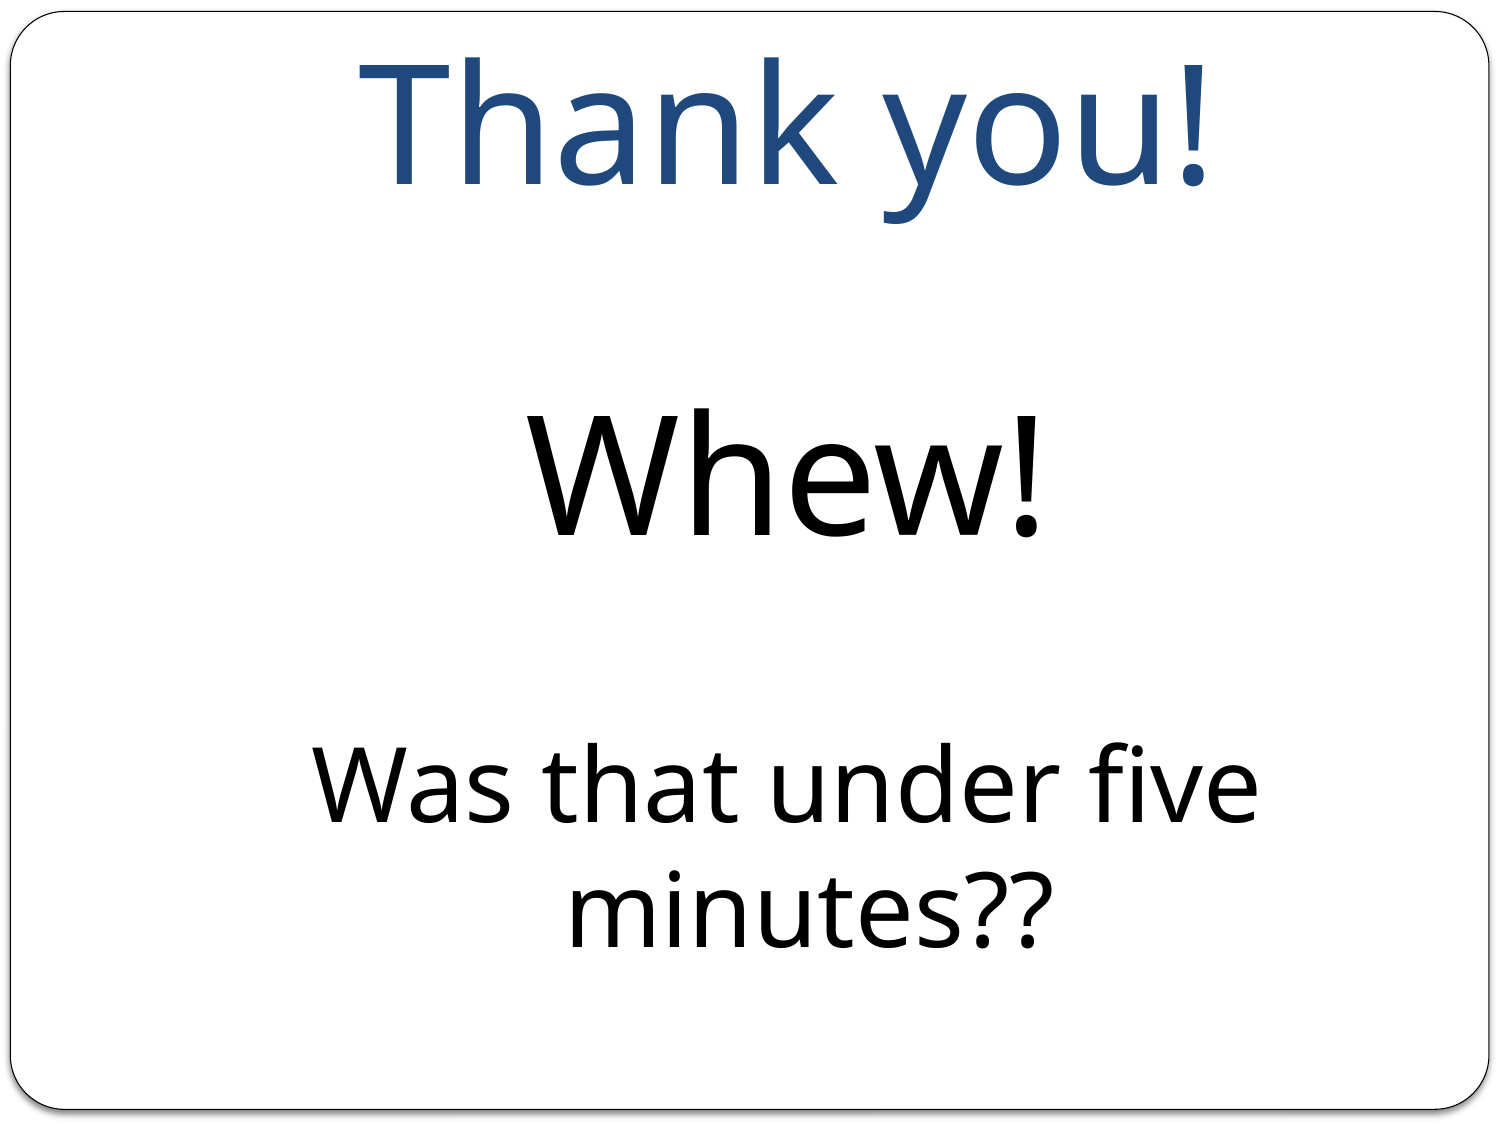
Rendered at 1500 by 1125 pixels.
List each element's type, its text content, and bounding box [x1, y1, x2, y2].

list Whew! Was that under five minutes?? [149, 237, 1426, 988]
title Thank you! [149, 44, 1426, 233]
